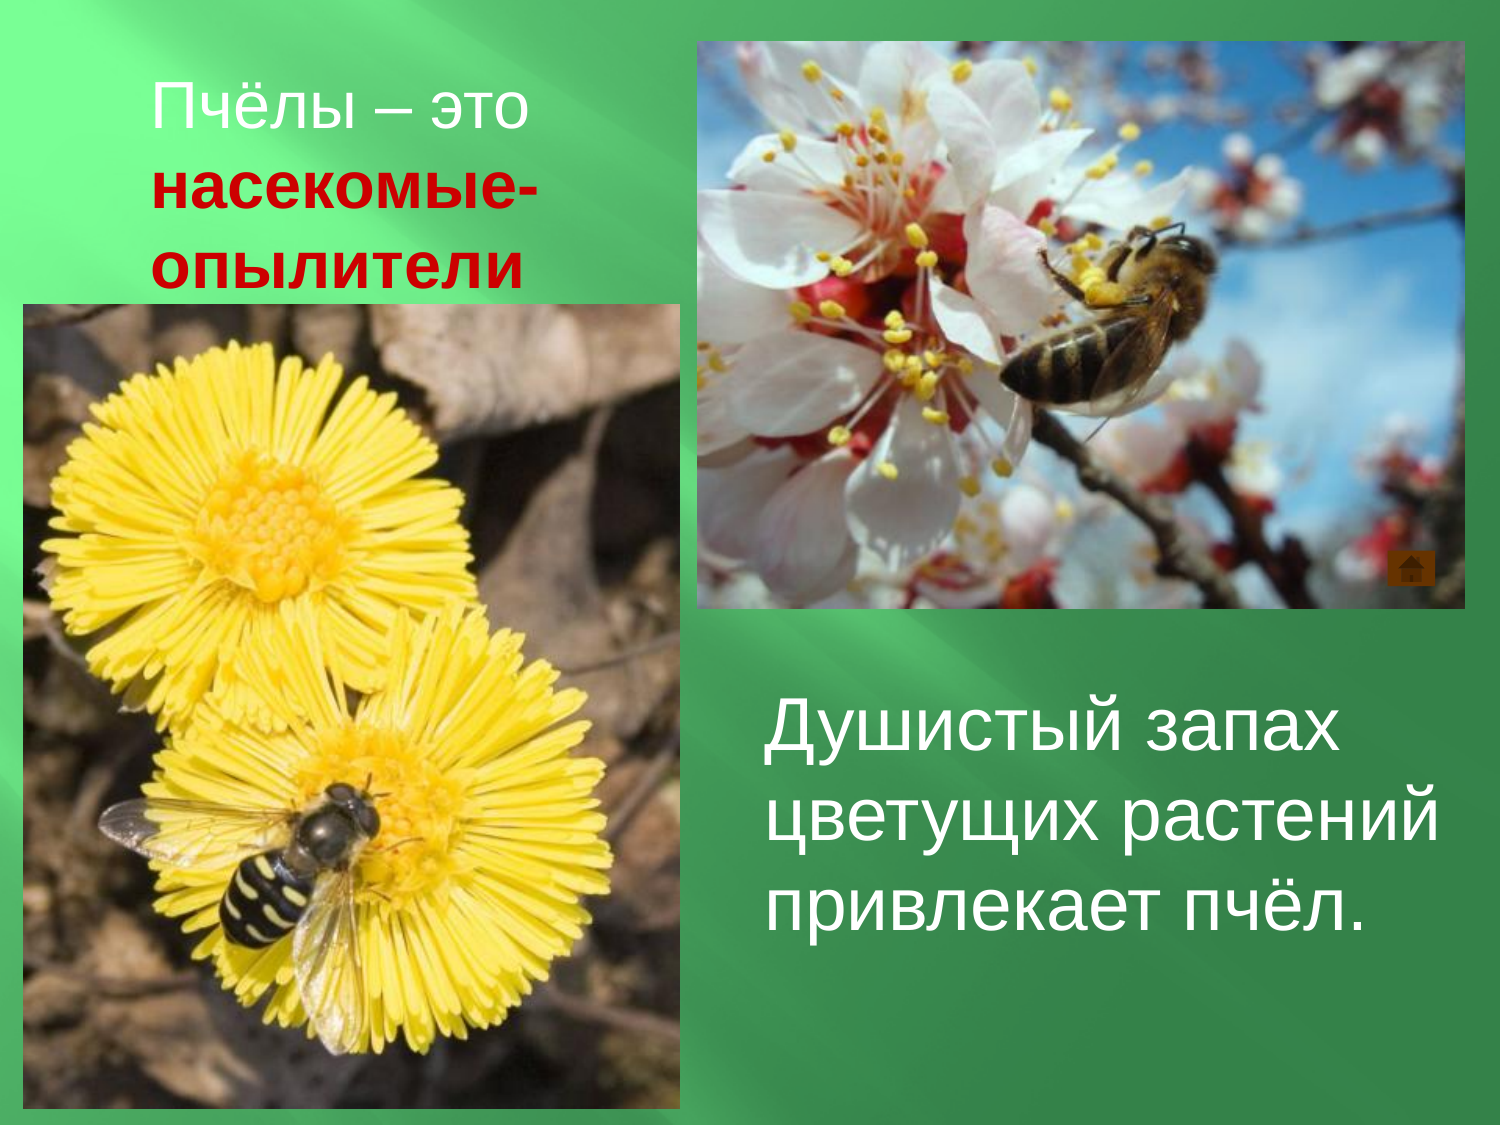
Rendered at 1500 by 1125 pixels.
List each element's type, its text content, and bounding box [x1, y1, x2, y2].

text_box Душистый запах цветущих растений привлекает пчёл. [749, 667, 1500, 953]
picture [696, 41, 1466, 609]
picture [23, 304, 680, 1109]
text_box Пчёлы – это насекомые-опылители [135, 54, 593, 304]
